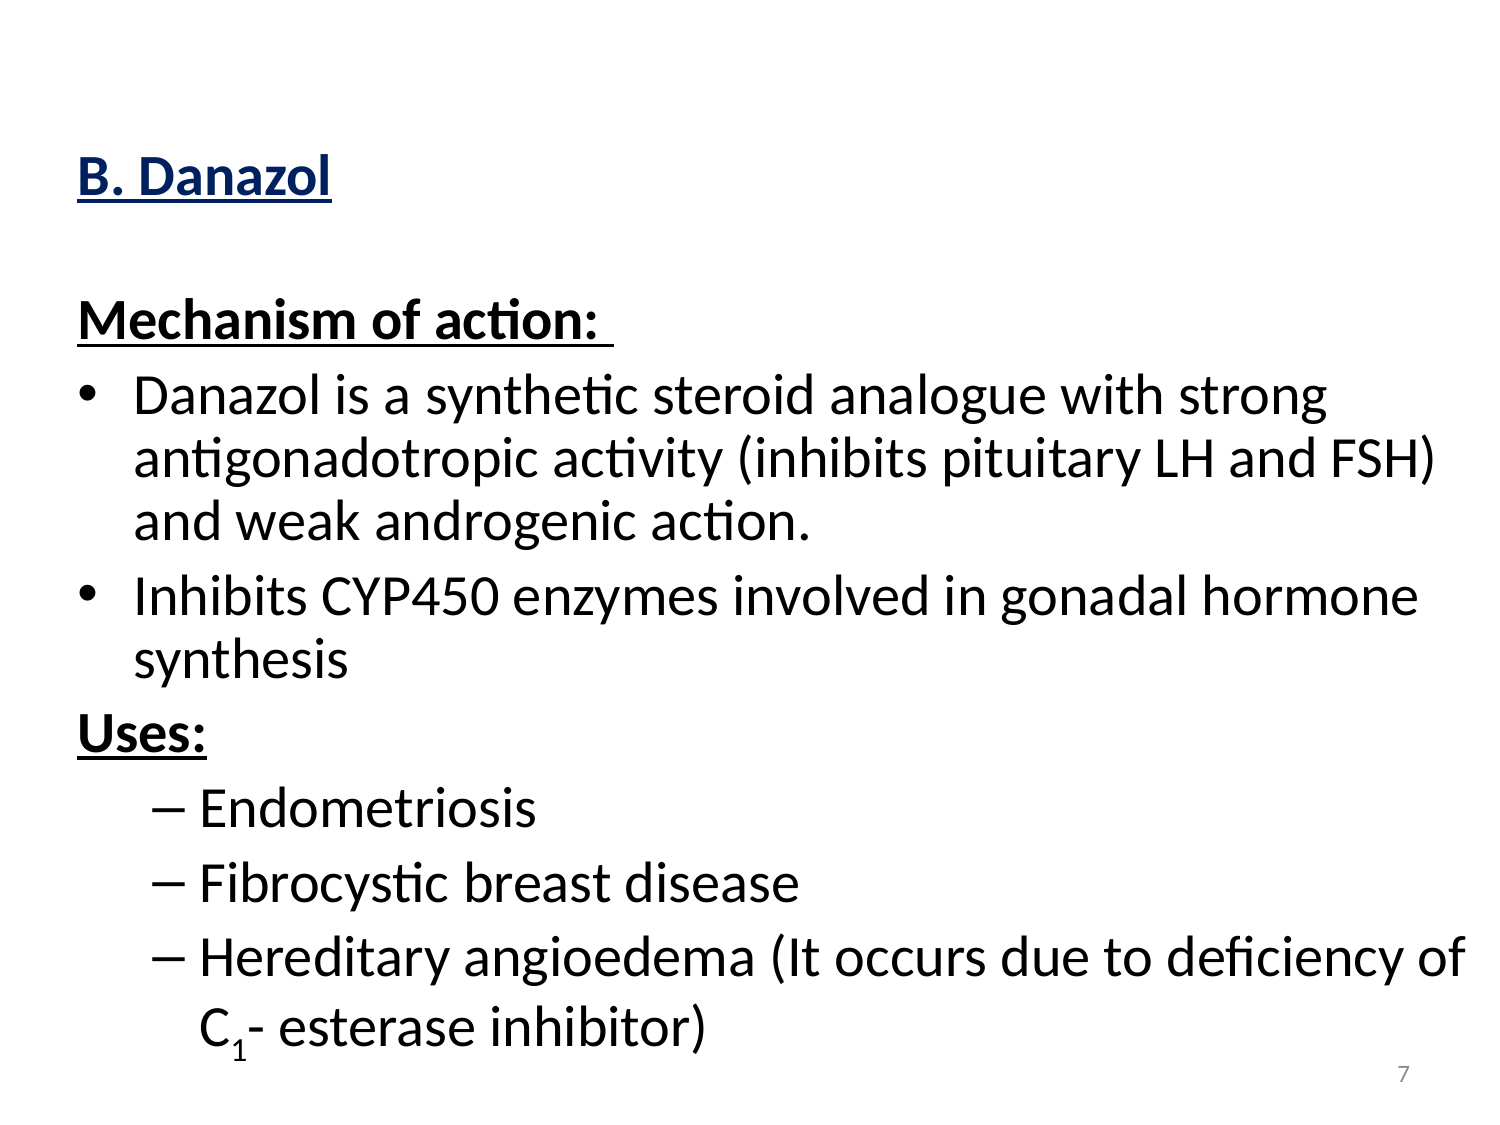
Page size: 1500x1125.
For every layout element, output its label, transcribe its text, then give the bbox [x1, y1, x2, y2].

list B. Danazol Mechanism of action: Danazol is a synthetic steroid analogue with strong antigonadotropic activity (inhibits pituitary LH and FSH) and weak androgenic action. Inhibits CYP450 enzymes involved in gonadal hormone synthesis Uses: Endometriosis Fibrocystic breast disease Hereditary angioedema (It occurs due to deficiency of C1- esterase inhibitor) [62, 137, 1500, 999]
slide_number 7 [1074, 1042, 1425, 1103]
